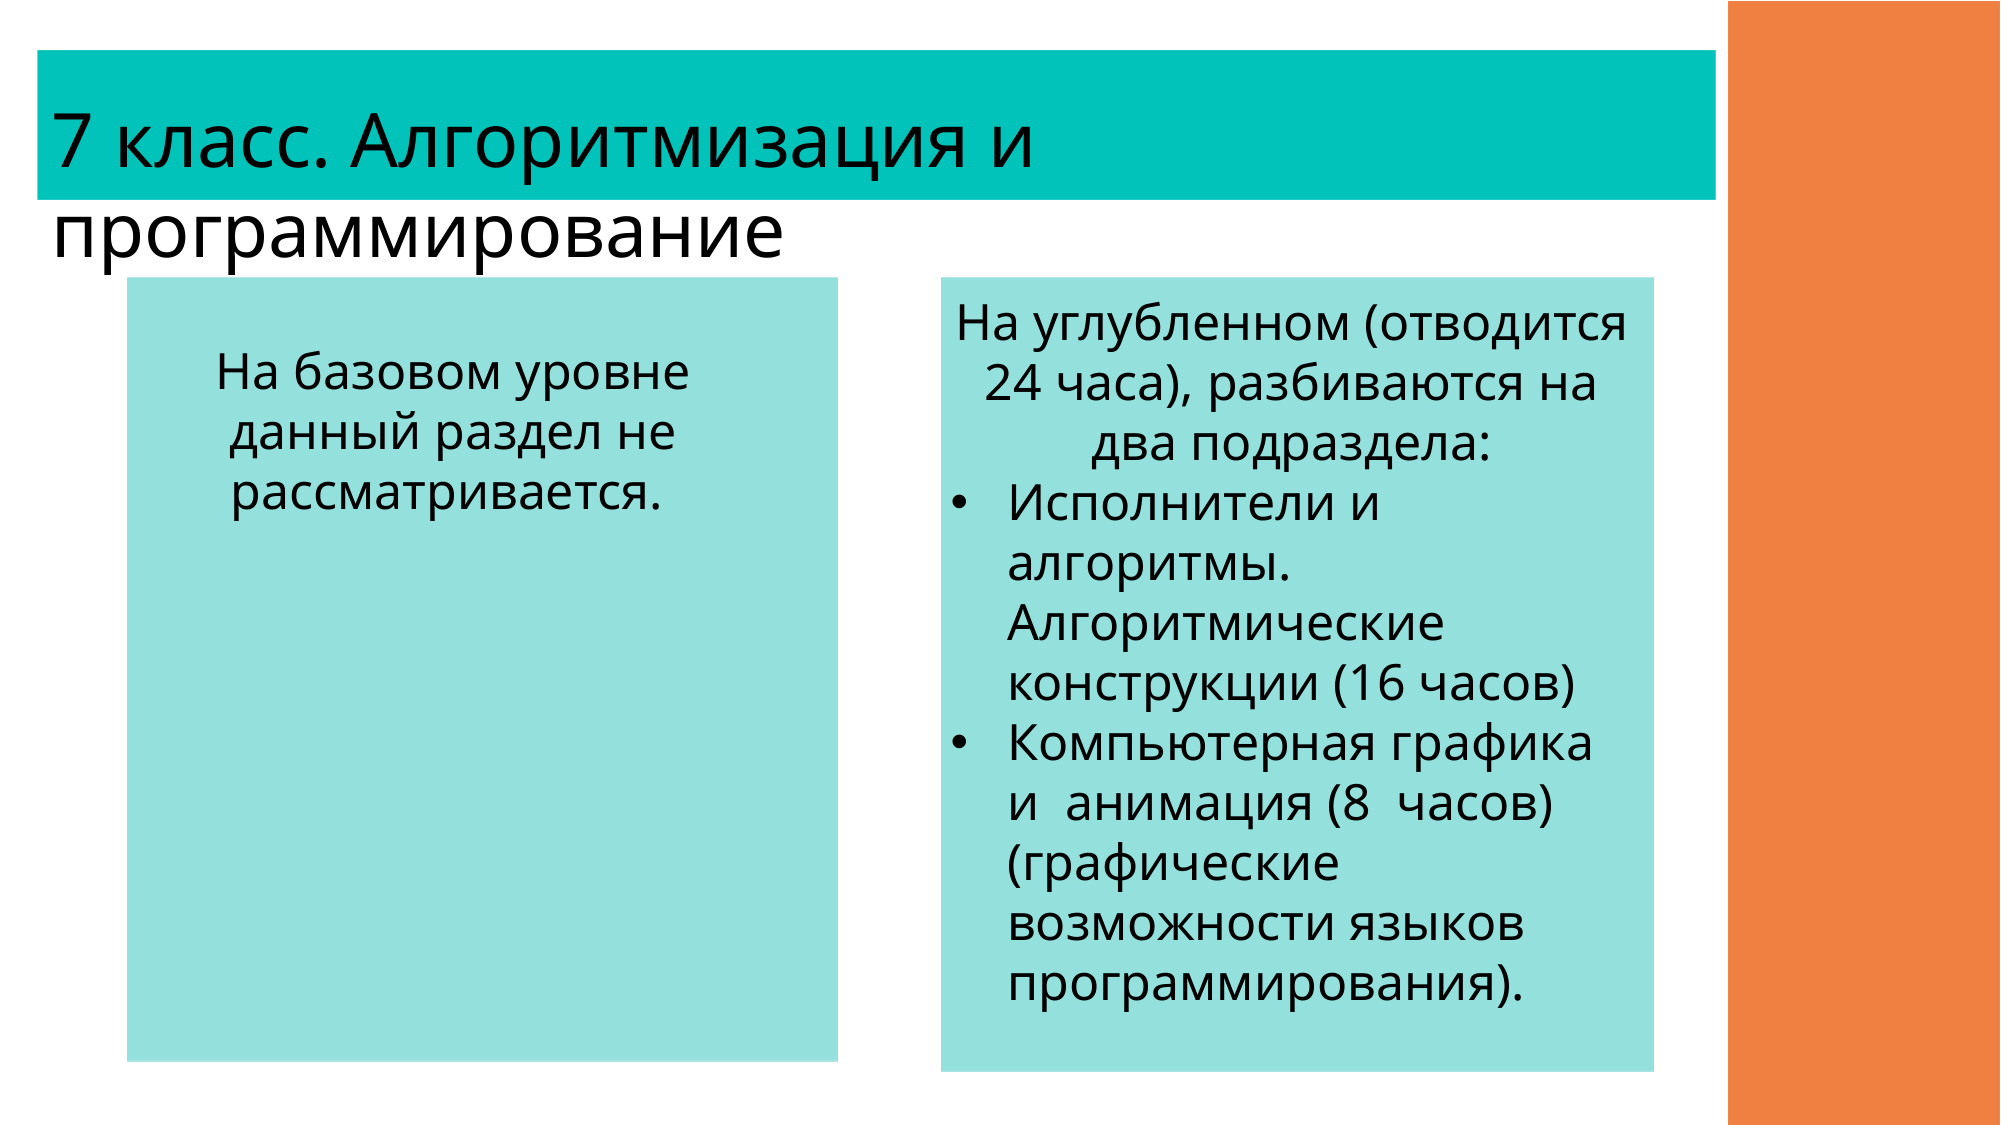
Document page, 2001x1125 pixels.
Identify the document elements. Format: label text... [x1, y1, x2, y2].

text_box На углубленном (отводится 24 часа), разбиваются на два подраздела: Исполнители и алгоритмы. Алгоритмические конструкции (16 часов) Компьютерная графика и анимация (8 часов) (графические возможности языков программирования). [935, 283, 1648, 1079]
picture [127, 277, 838, 1062]
text_box 7 класс. Алгоритмизация и программирование [37, 85, 1728, 280]
picture [37, 50, 1716, 200]
picture [1728, 1, 2000, 1125]
picture [941, 277, 1654, 1072]
